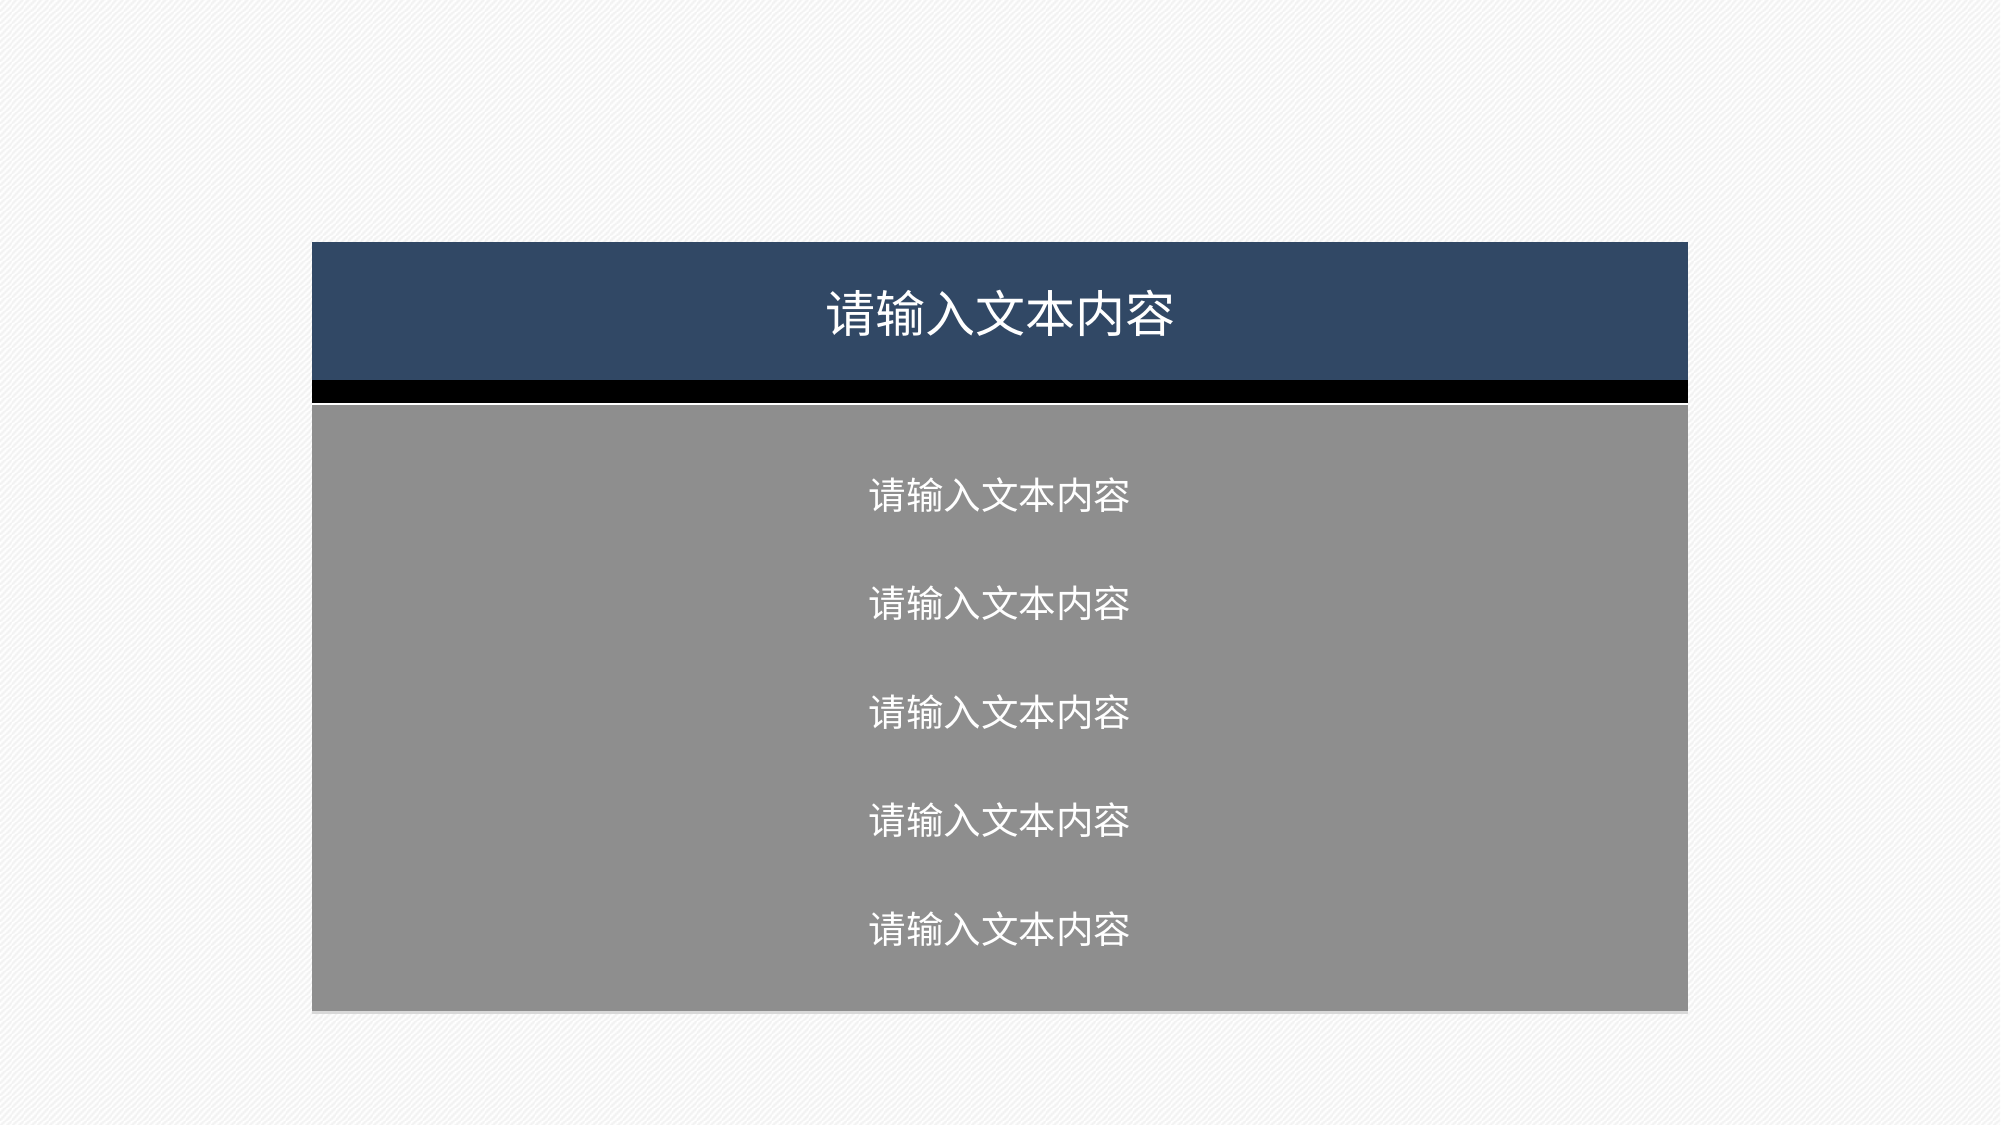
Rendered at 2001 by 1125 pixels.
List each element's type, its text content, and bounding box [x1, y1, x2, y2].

picture [0, 0, 2001, 1125]
table_header 请输入文本内容 [312, 242, 1688, 380]
table_cell [312, 380, 1688, 403]
table_cell 请输入文本内容 请输入文本内容 请输入文本内容 请输入文本内容 请输入文本内容 [312, 405, 1688, 1011]
